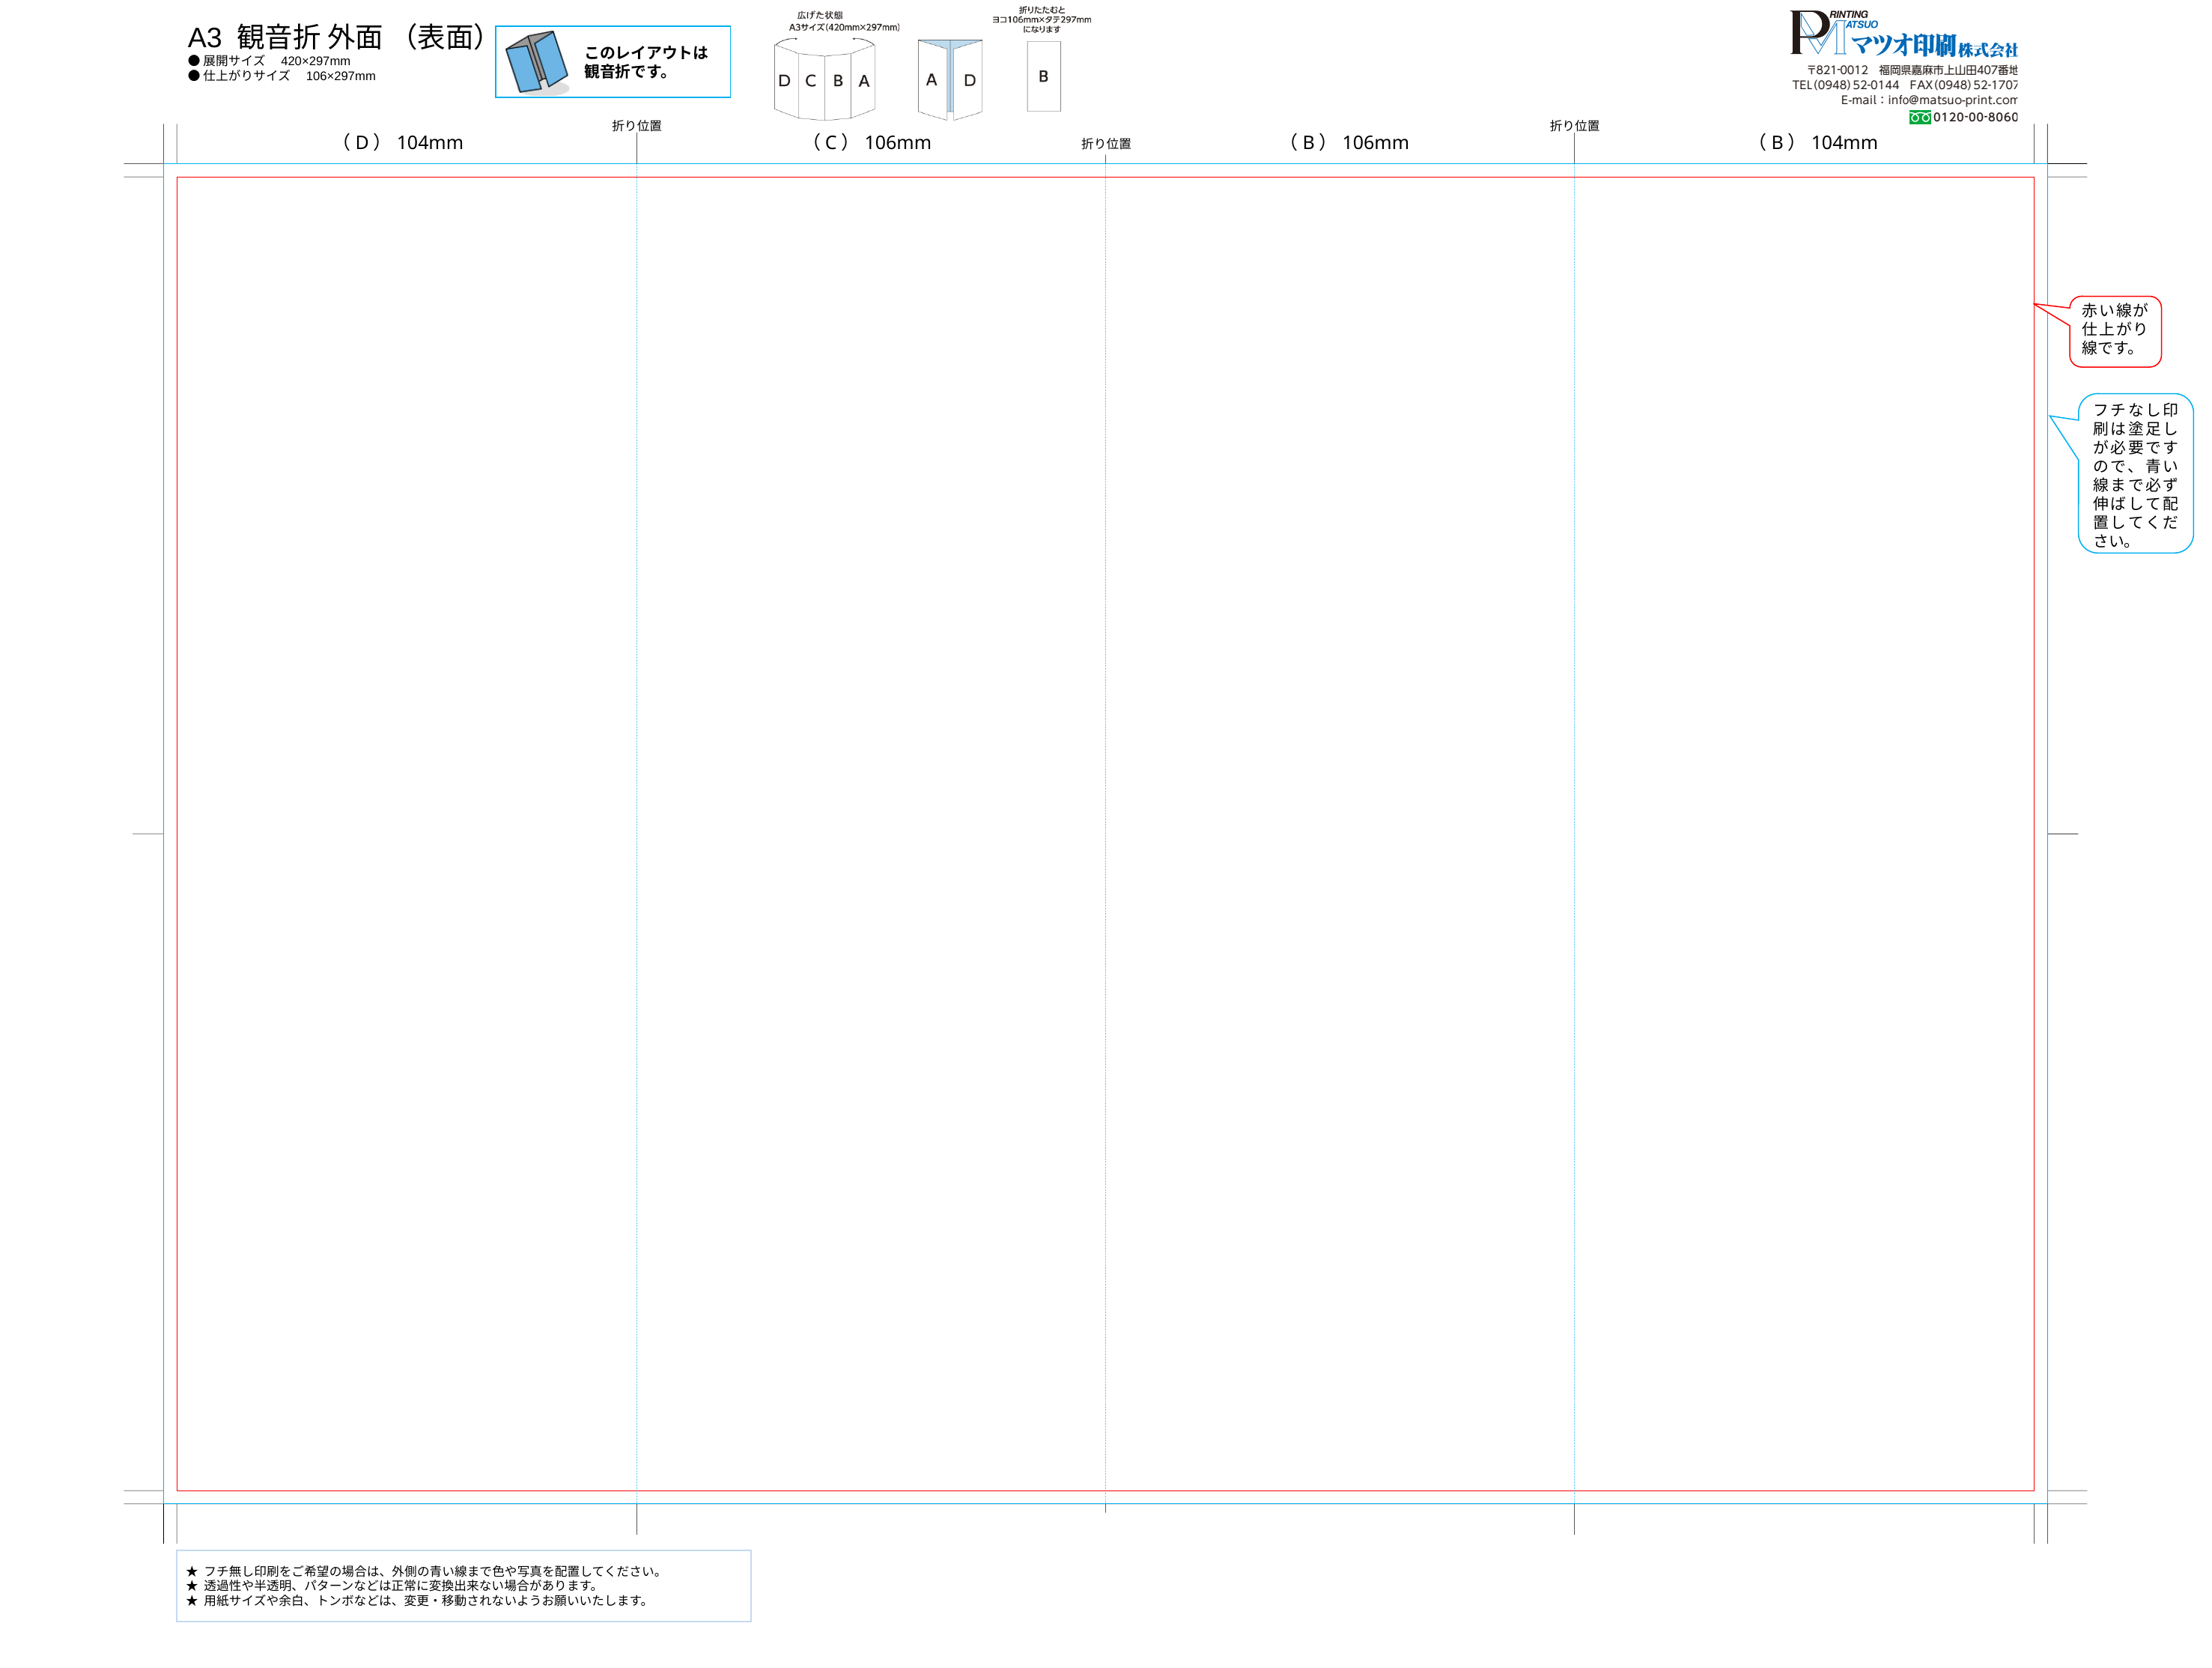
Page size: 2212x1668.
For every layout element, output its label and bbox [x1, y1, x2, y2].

picture [774, 10, 899, 121]
picture [501, 29, 578, 96]
picture [918, 40, 982, 121]
picture [993, 6, 1091, 112]
